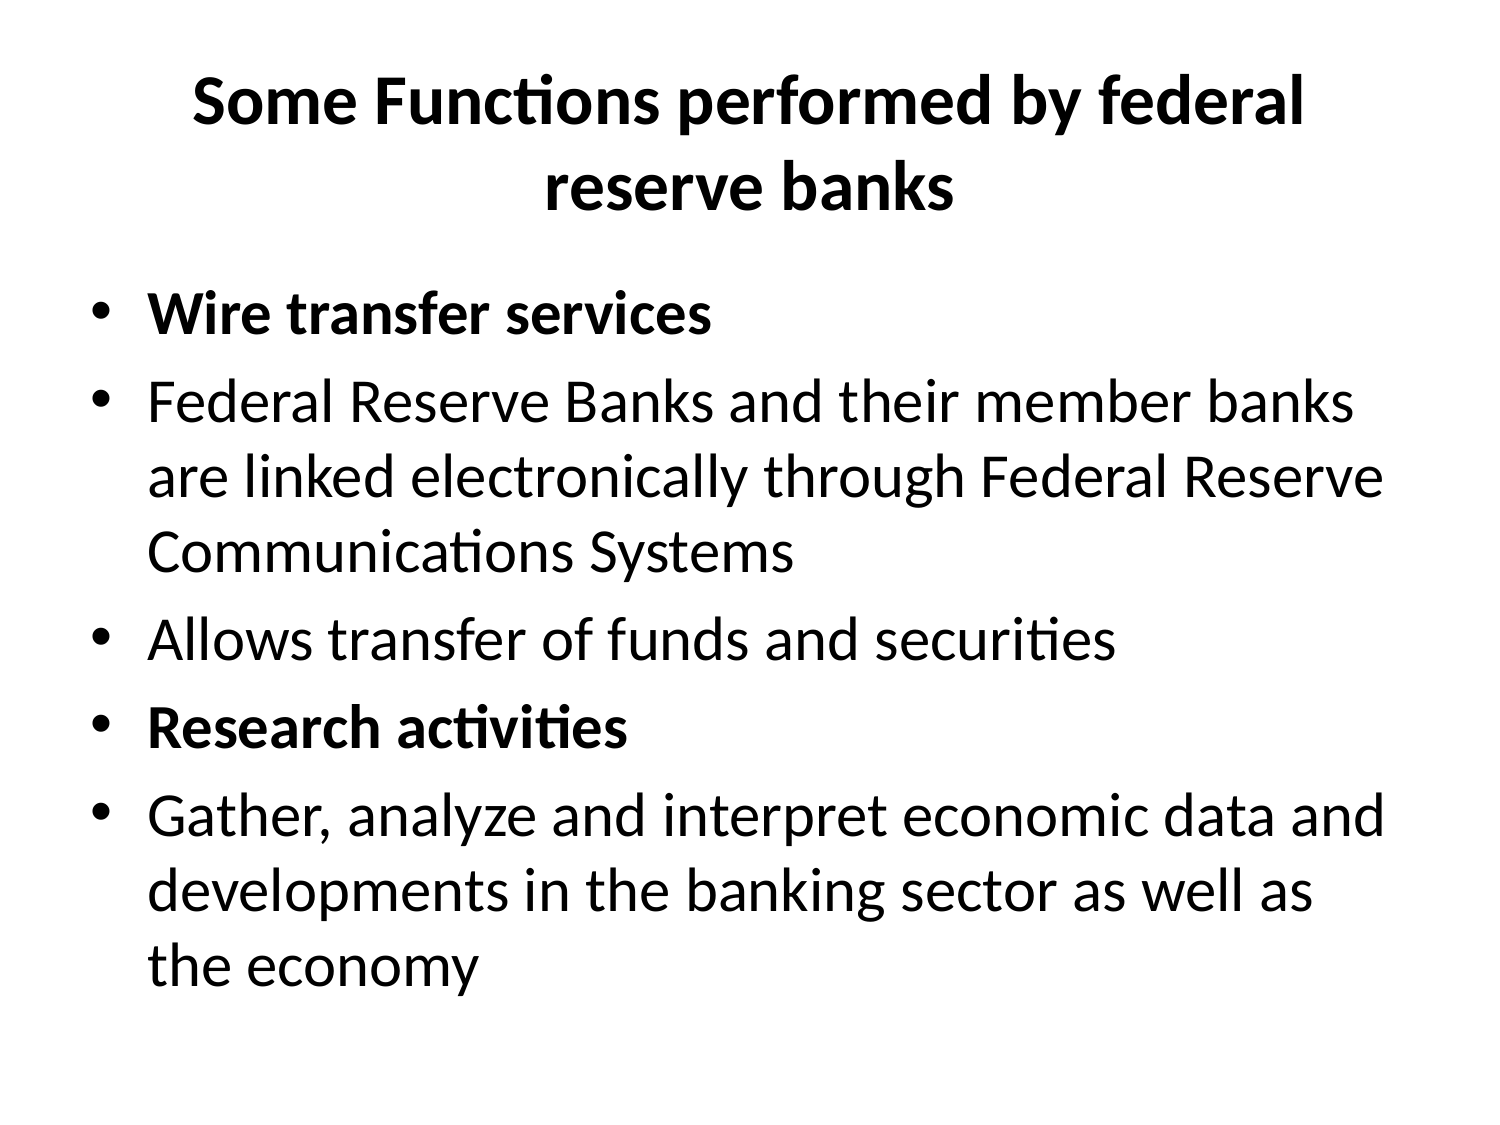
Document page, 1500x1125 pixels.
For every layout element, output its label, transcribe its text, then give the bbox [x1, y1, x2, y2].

title Some Functions performed by federal reserve banks [75, 45, 1425, 233]
list Wire transfer services Federal Reserve Banks and their member banks are linked electronically through Federal Reserve Communications Systems Allows transfer of funds and securities Research activities Gather, analyze and interpret economic data and developments in the banking sector as well as the economy [75, 264, 1425, 1007]
